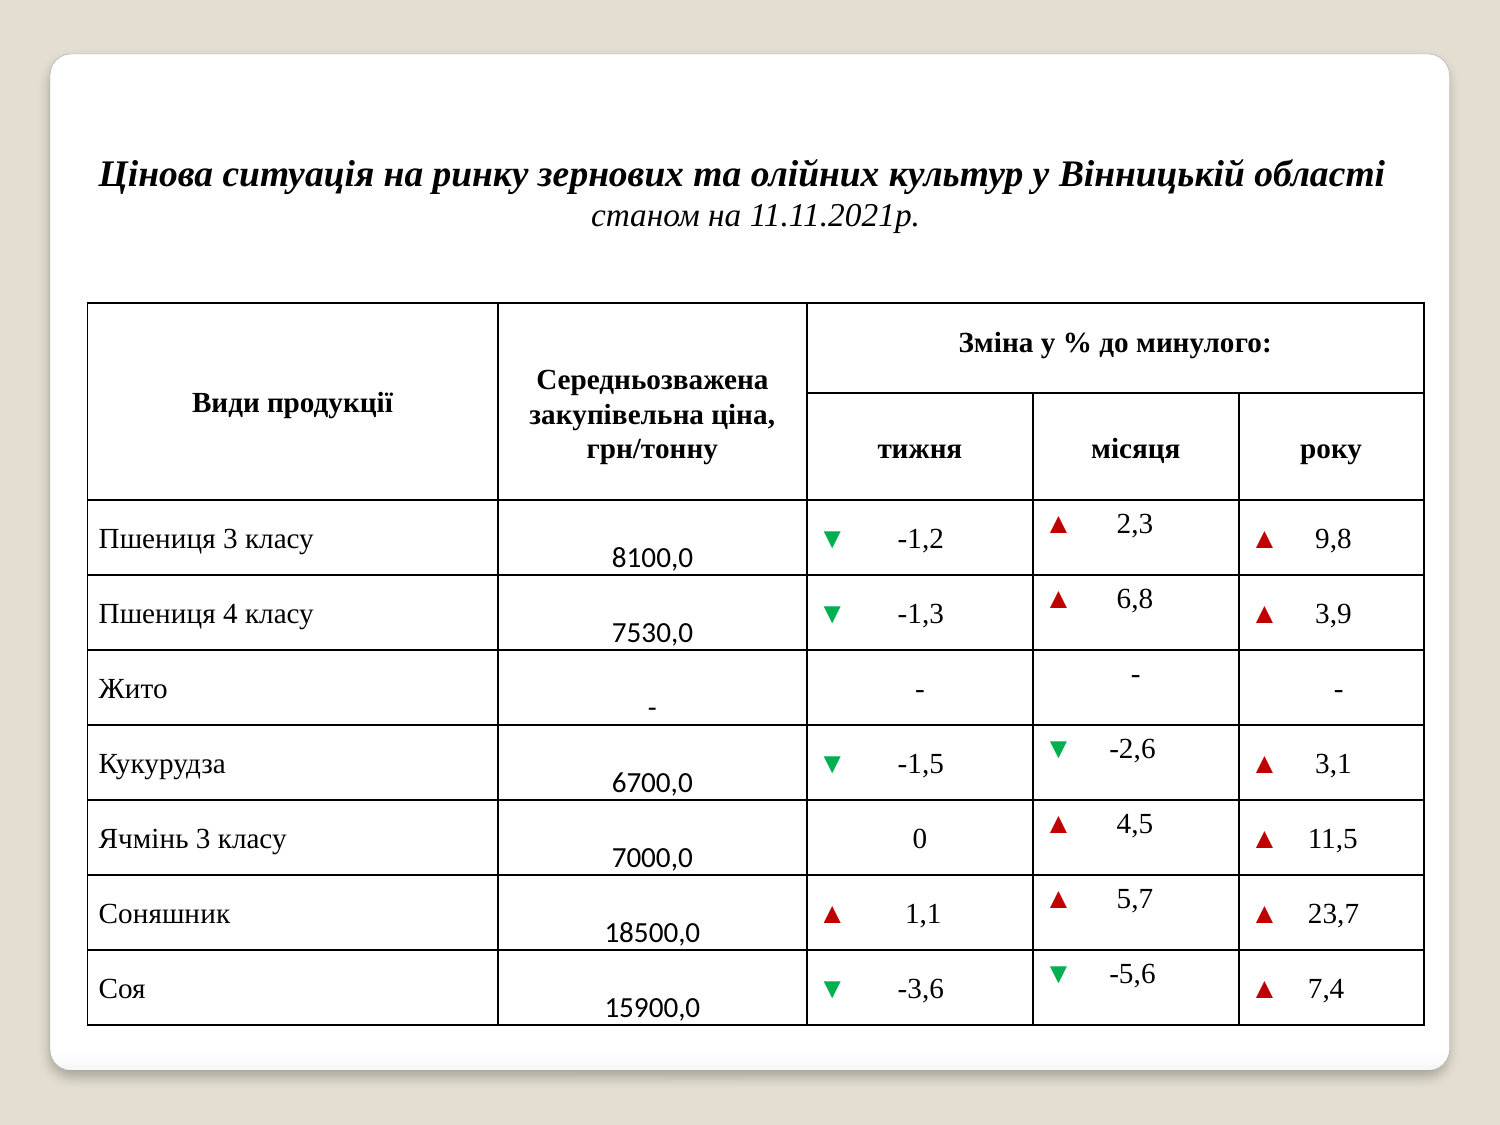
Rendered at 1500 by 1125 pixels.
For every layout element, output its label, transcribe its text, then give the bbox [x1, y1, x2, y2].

table_cell ▲ 4,5 [1034, 801, 1238, 874]
table_cell ▲ 7,4 [1240, 951, 1423, 1024]
table_cell ▼ -1,3 [808, 576, 1032, 649]
table_cell - [1034, 651, 1238, 724]
table_cell ▲ 6,8 [1034, 576, 1238, 649]
table_cell 6700,0 [499, 726, 806, 799]
table_cell року [1240, 394, 1423, 499]
table_header Цінова ситуація на ринку зернових та олійних культур у Вінницькій області станом на 11.11.2021р. [88, 88, 1424, 302]
table_cell ▲ 2,3 [1034, 501, 1238, 574]
table_cell Кукурудза [88, 726, 497, 799]
table_cell Пшениця 4 класу [88, 576, 497, 649]
table_cell ▲ 1,1 [808, 876, 1032, 949]
table_cell - [499, 651, 806, 724]
table_cell місяця [1034, 394, 1238, 499]
table_cell ▼ -1,2 [808, 501, 1032, 574]
table_cell Жито [88, 651, 497, 724]
table_cell 18500,0 [499, 876, 806, 949]
table_cell 0 [808, 801, 1032, 874]
table_cell Види продукції [88, 304, 497, 499]
table_cell ▼ -3,6 [808, 951, 1032, 1024]
table_cell Соя [88, 951, 497, 1024]
table_cell ▲ 3,1 [1240, 726, 1423, 799]
table_cell ▼ -2,6 [1034, 726, 1238, 799]
table_cell - [1240, 651, 1423, 724]
table_cell ▲ 23,7 [1240, 876, 1423, 949]
table_cell 7000,0 [499, 801, 806, 874]
table_cell 15900,0 [499, 951, 806, 1024]
table_cell Середньозважена закупівельна ціна, грн/тонну [499, 326, 806, 499]
text_box [274, 250, 1500, 326]
table_cell 7530,0 [499, 576, 806, 649]
table_cell тижня [808, 394, 1032, 499]
table_cell ▲ 5,7 [1034, 876, 1238, 949]
table_cell - [808, 651, 1032, 724]
table_cell Зміна у % до минулого: [808, 326, 1423, 392]
table_cell 8100,0 [499, 501, 806, 574]
table_cell Ячмінь 3 класу [88, 801, 497, 874]
table_cell Пшениця 3 класу [88, 501, 497, 574]
table_cell ▼ -1,5 [808, 726, 1032, 799]
table_cell ▲ 3,9 [1240, 576, 1423, 649]
table_cell Соняшник [88, 876, 497, 949]
table_cell ▲ 9,8 [1240, 501, 1423, 574]
table_cell ▲ 11,5 [1240, 801, 1423, 874]
table_cell ▼ -5,6 [1034, 951, 1238, 1024]
